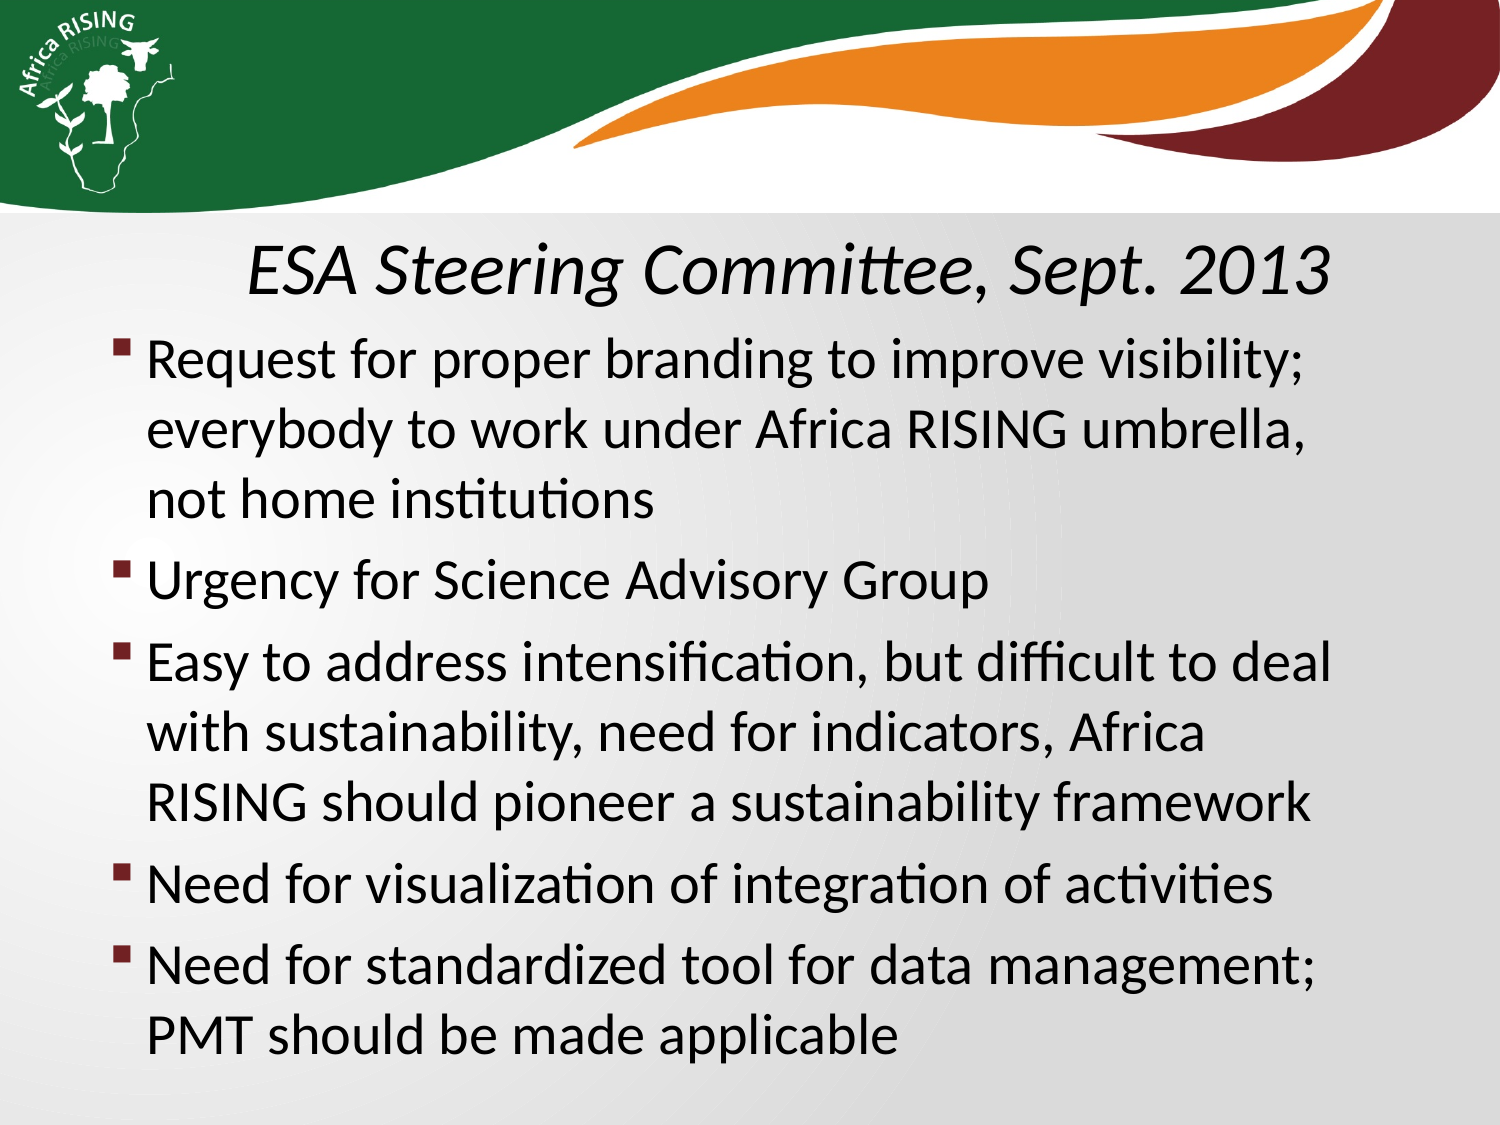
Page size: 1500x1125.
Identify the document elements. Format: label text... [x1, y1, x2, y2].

list ESA Steering Committee, Sept. 2013 [212, 212, 1400, 325]
picture [0, 0, 1500, 213]
list Request for proper branding to improve visibility; everybody to work under Africa RISING umbrella, not home institutions Urgency for Science Advisory Group Easy to address intensification, but difficult to deal with sustainability, need for indicators, Africa RISING should pioneer a sustainability framework Need for visualization of integration of activities Need for standardized tool for data management; PMT should be made applicable [75, 312, 1350, 975]
